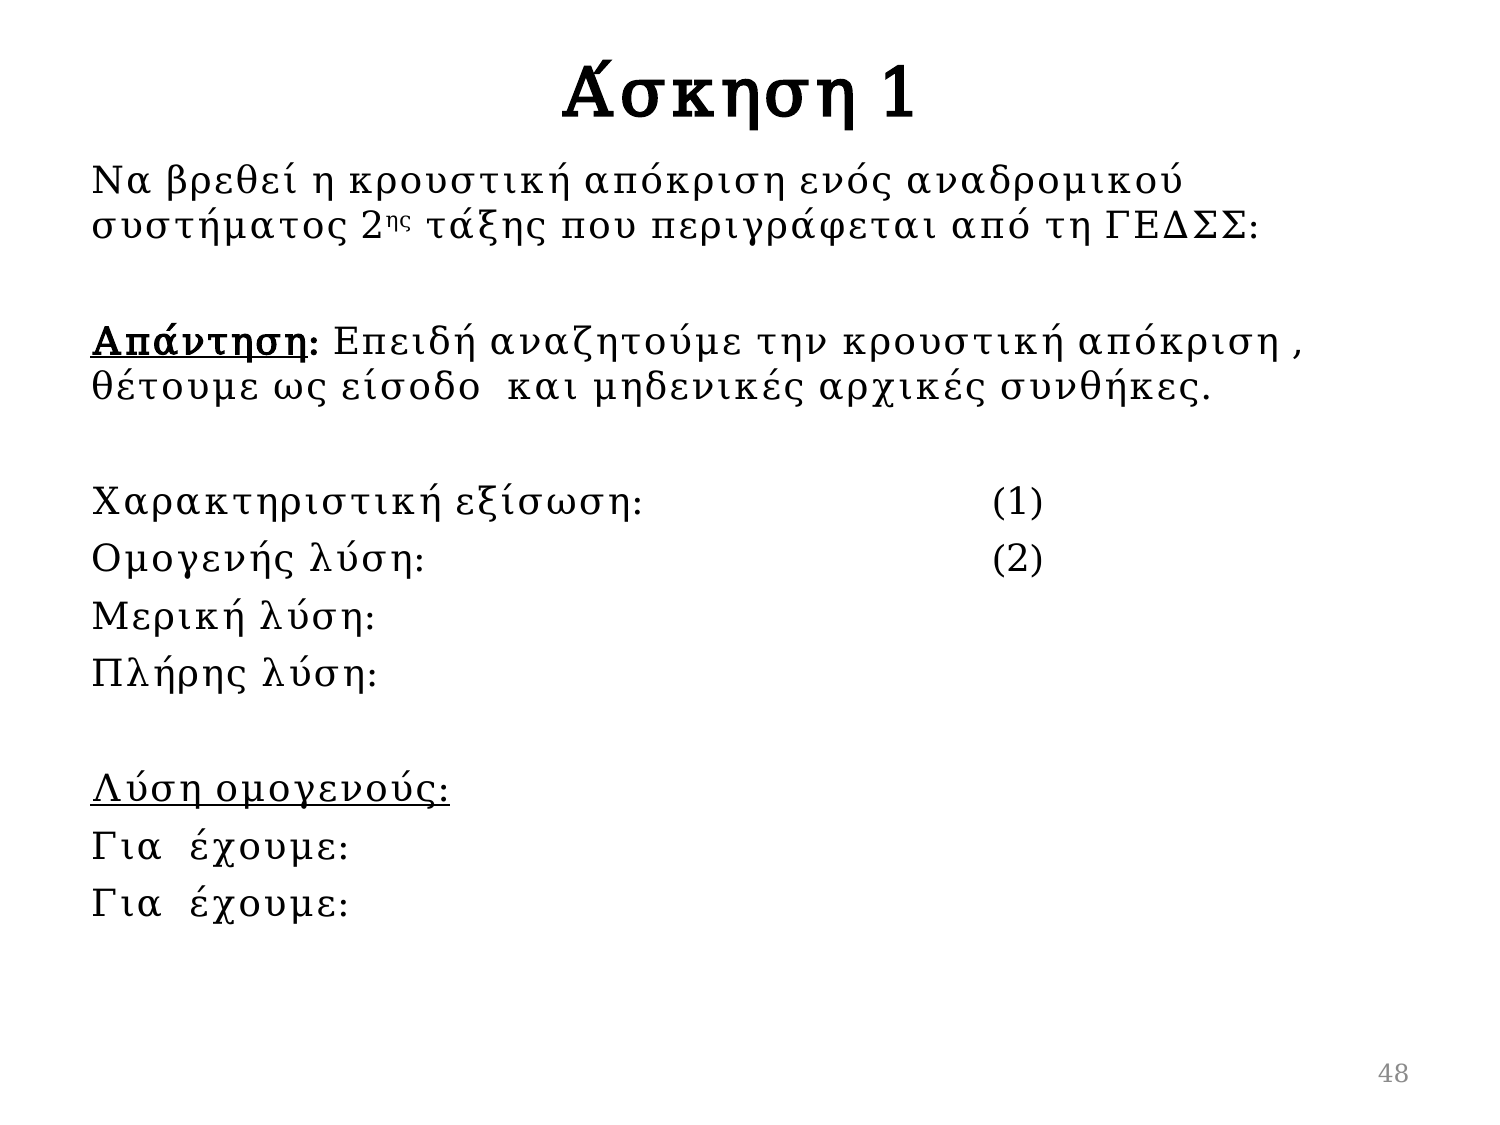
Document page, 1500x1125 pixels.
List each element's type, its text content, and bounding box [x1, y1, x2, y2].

slide_number 48 [1222, 1042, 1425, 1103]
title Άσκηση 1 [75, 19, 1425, 159]
